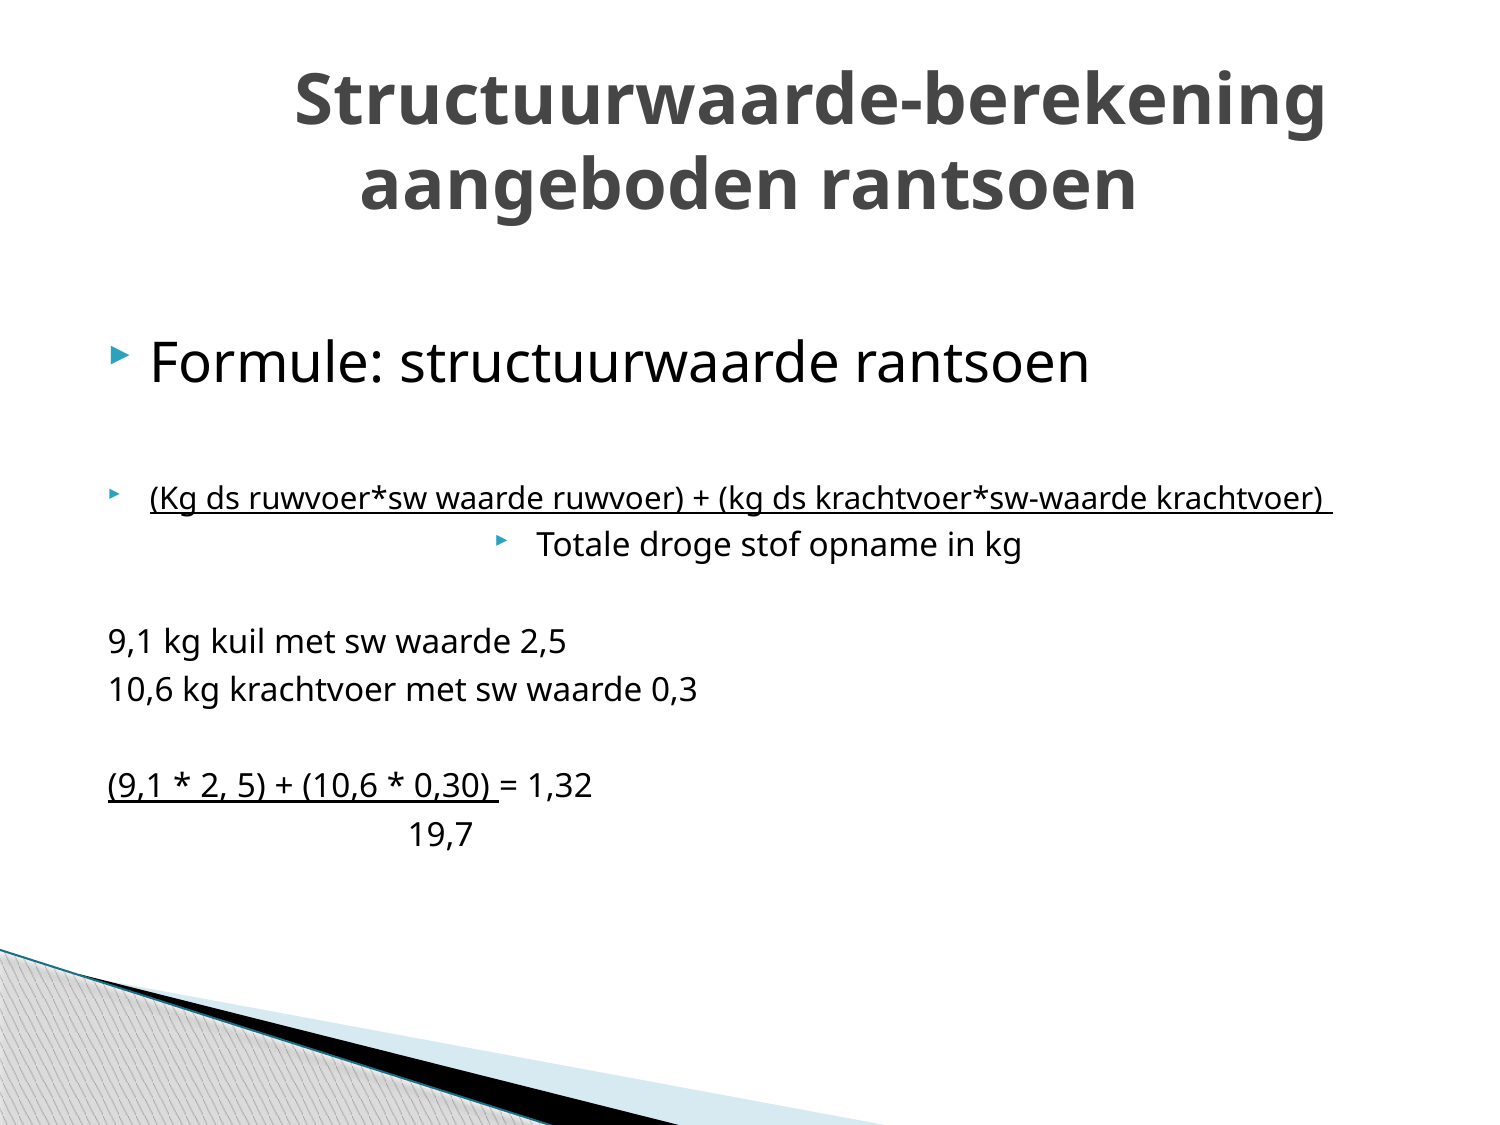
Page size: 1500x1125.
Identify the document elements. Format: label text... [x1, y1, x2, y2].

list Formule: structuurwaarde rantsoen (Kg ds ruwvoer*sw waarde ruwvoer) + (kg ds krachtvoer*sw-waarde krachtvoer) Totale droge stof opname in kg 9,1 kg kuil met sw waarde 2,5 10,6 kg krachtvoer met sw waarde 0,3 (9,1 * 2, 5) + (10,6 * 0,30) = 1,32 19,7 [75, 243, 1425, 986]
title Structuurwaarde-berekening aangeboden rantsoen [75, 45, 1425, 233]
